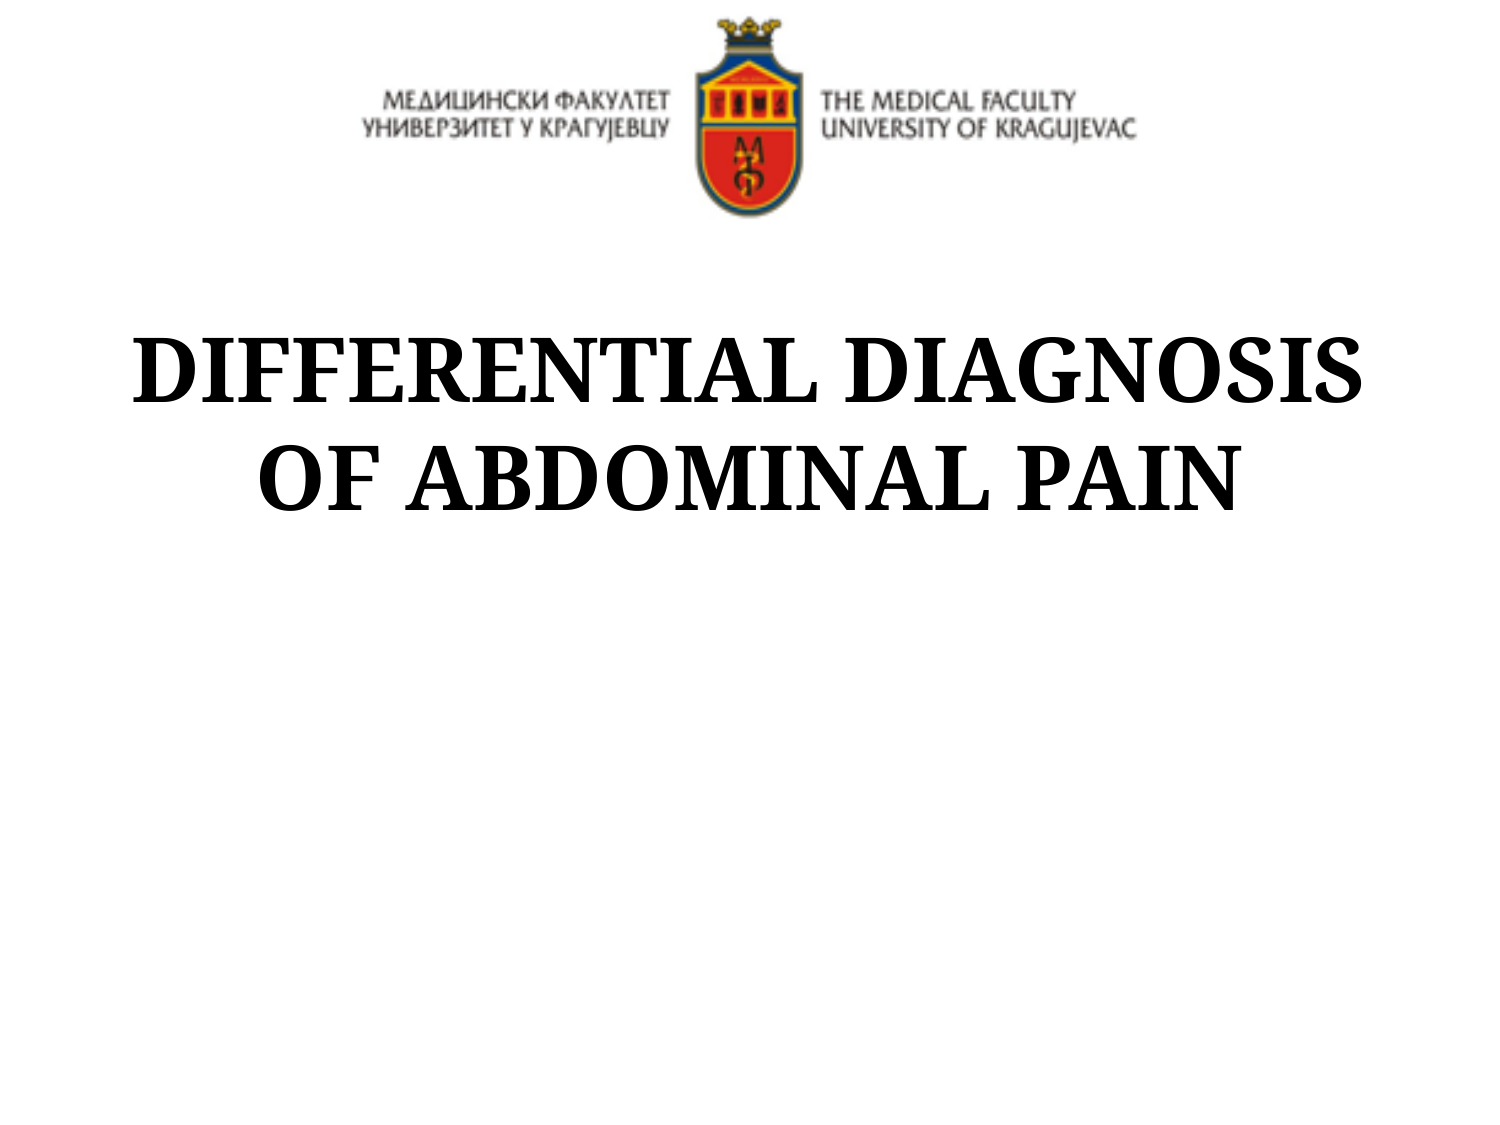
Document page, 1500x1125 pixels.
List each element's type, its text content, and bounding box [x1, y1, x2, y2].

picture [210, 12, 1351, 251]
title DIFFERENTIAL DIAGNOSIS OF ABDOMINAL PAIN [112, 249, 1388, 591]
